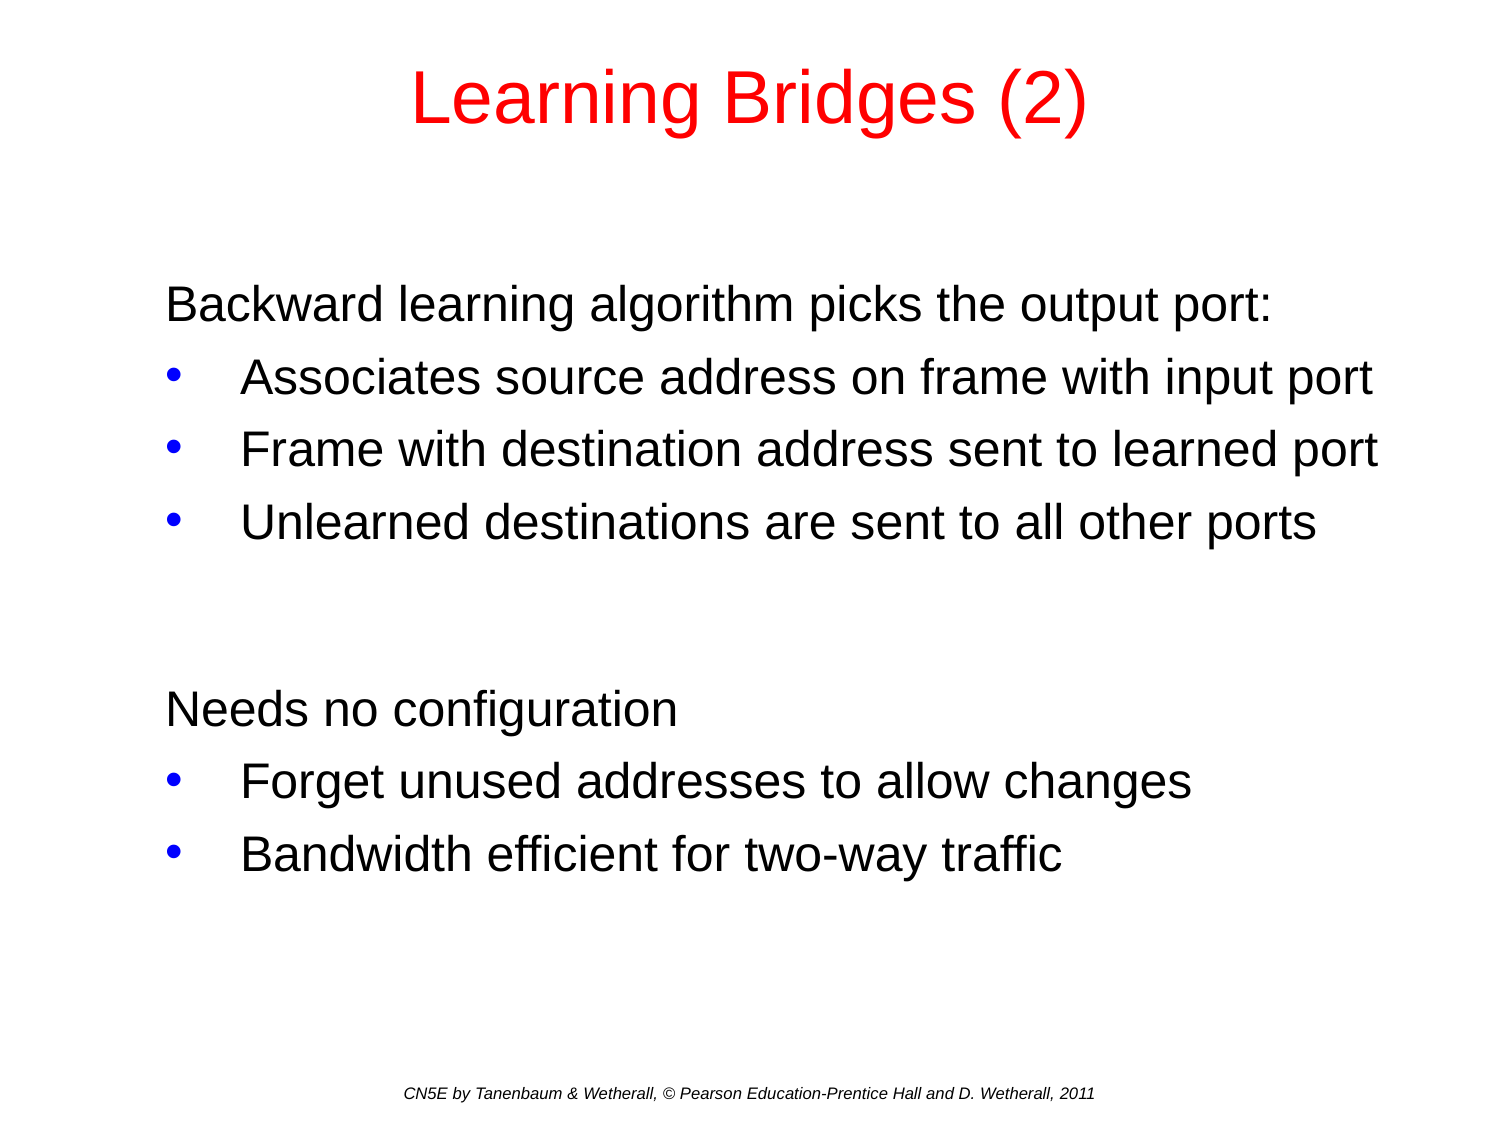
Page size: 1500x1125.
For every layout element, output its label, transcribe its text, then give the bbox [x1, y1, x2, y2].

list Backward learning algorithm picks the output port: Associates source address on frame with input port Frame with destination address sent to learned port Unlearned destinations are sent to all other ports Needs no configuration Forget unused addresses to allow changes Bandwidth efficient for two-way traffic [149, 263, 1429, 1020]
footer CN5E by Tanenbaum & Wetherall, © Pearson Education-Prentice Hall and D. Wetherall, 2011 [0, 1074, 1500, 1125]
title Learning Bridges (2) [0, 0, 1500, 188]
